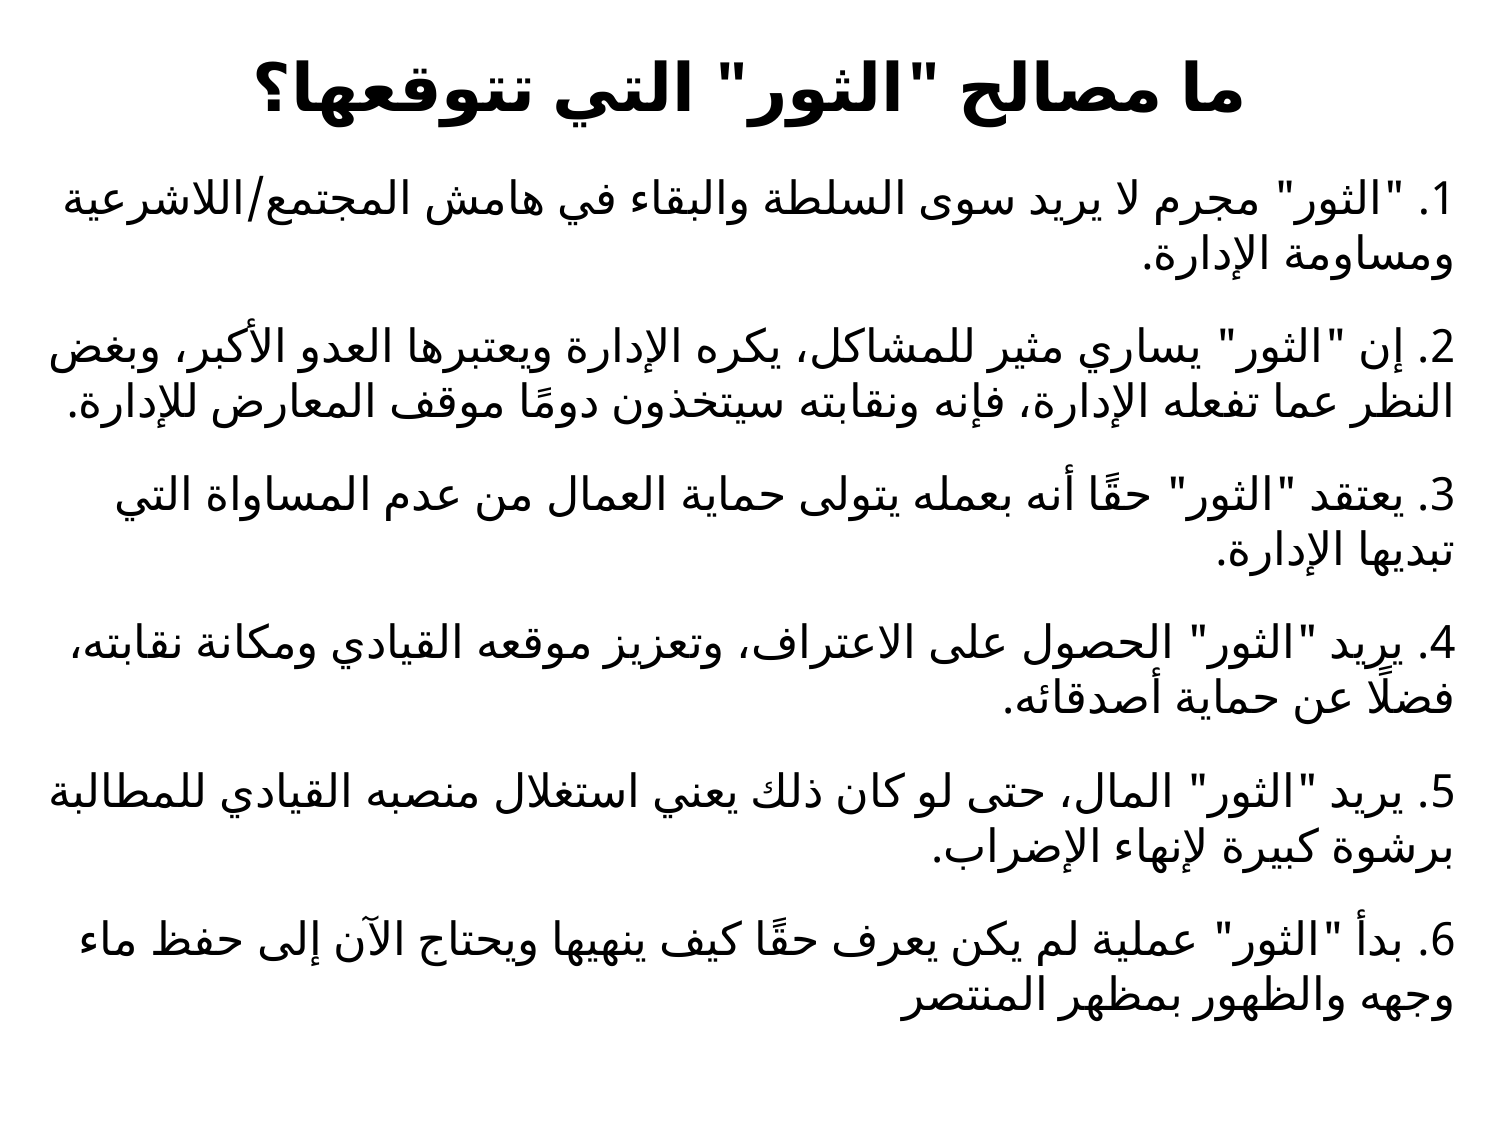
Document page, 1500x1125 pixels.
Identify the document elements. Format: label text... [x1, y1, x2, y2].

title ما مصالح "الثور" التي تتوقعها؟ [0, 30, 1500, 219]
list 1. "الثور" مجرم لا يريد سوى السلطة والبقاء في هامش المجتمع/اللاشرعية ومساومة الإدارة. 2. إن "الثور" يساري مثير للمشاكل، يكره الإدارة ويعتبرها العدو الأكبر، وبغض النظر عما تفعله الإدارة، فإنه ونقابته سيتخذون دومًا موقف المعارض للإدارة. 3. يعتقد "الثور" حقًا أنه بعمله يتولى حماية العمال من عدم المساواة التي تبديها الإدارة. 4. يريد "الثور" الحصول على الاعتراف، وتعزيز موقعه القيادي ومكانة نقابته، فضلًا عن حماية أصدقائه. 5. يريد "الثور" المال، حتى لو كان ذلك يعني استغلال منصبه القيادي للمطالبة برشوة كبيرة لإنهاء الإضراب. 6. بدأ "الثور" عملية لم يكن يعرف حقًا كيف ينهيها ويحتاج الآن إلى حفظ ماء وجهه والظهور بمظهر المنتصر [29, 160, 1471, 1083]
